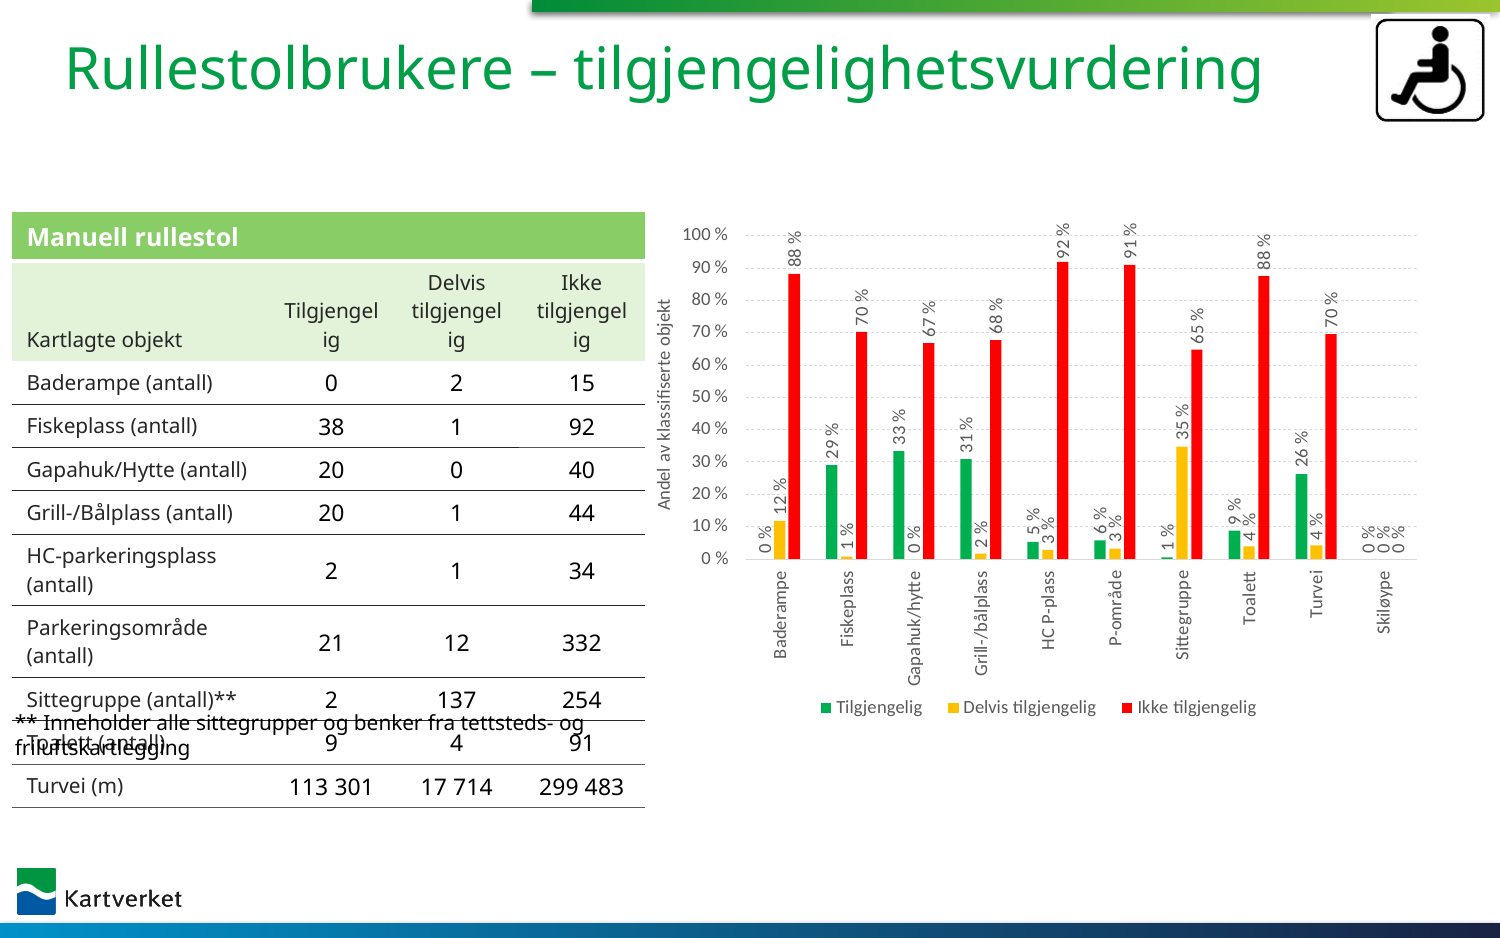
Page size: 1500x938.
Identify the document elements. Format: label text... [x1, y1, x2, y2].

table_cell Gapahuk/Hytte (antall) [12, 448, 269, 490]
table_cell 0 [269, 361, 394, 404]
table_cell 21 [269, 606, 394, 677]
table_cell Grill-/Bålplass (antall) [12, 491, 269, 534]
table_cell 12 [394, 606, 519, 677]
table_cell 34 [519, 535, 638, 605]
table_cell 92 [519, 405, 638, 447]
table_cell 137 [394, 678, 519, 702]
picture [643, 218, 1427, 728]
table_cell Baderampe (antall) [12, 361, 269, 404]
table_cell 2 [394, 361, 519, 404]
table_cell 1 [394, 405, 519, 447]
table_cell 0 [394, 448, 519, 490]
table_cell 20 [269, 448, 394, 490]
table_cell 2 [269, 678, 394, 702]
table_cell 1 [394, 535, 519, 605]
table_cell 44 [519, 491, 638, 534]
table_cell 15 [519, 361, 638, 404]
table_cell Delvis tilgjengelig [394, 263, 519, 361]
table_cell Kartlagte objekt [12, 263, 269, 361]
table_cell 20 [269, 491, 394, 534]
table_cell HC-parkeringsplass (antall) [12, 535, 269, 605]
table_cell 40 [519, 448, 638, 490]
table_header Manuell rullestol [12, 212, 645, 259]
table_cell Sittegruppe (antall)** [12, 678, 269, 702]
picture [1371, 13, 1491, 127]
table_cell 2 [269, 535, 394, 605]
table_cell Turvei (m) [12, 768, 269, 807]
table_cell 17 714 [394, 768, 519, 807]
table_cell Fiskeplass (antall) [12, 405, 269, 447]
table_cell 299 483 [519, 768, 645, 807]
table_cell Tilgjengelig [269, 263, 394, 361]
text_box Rullestolbrukere – tilgjengelighetsvurdering [49, 12, 1372, 109]
text_box ** Inneholder alle sittegrupper og benker fra tettsteds- og friluftskartlegging [0, 702, 745, 768]
table_cell Parkeringsområde (antall) [12, 606, 269, 677]
table_cell 332 [519, 606, 638, 677]
table_cell 1 [394, 491, 519, 534]
table_cell Ikke tilgjengelig [519, 263, 638, 361]
table_cell 254 [519, 678, 638, 702]
table_cell 113 301 [269, 768, 394, 807]
table_cell 38 [269, 405, 394, 447]
